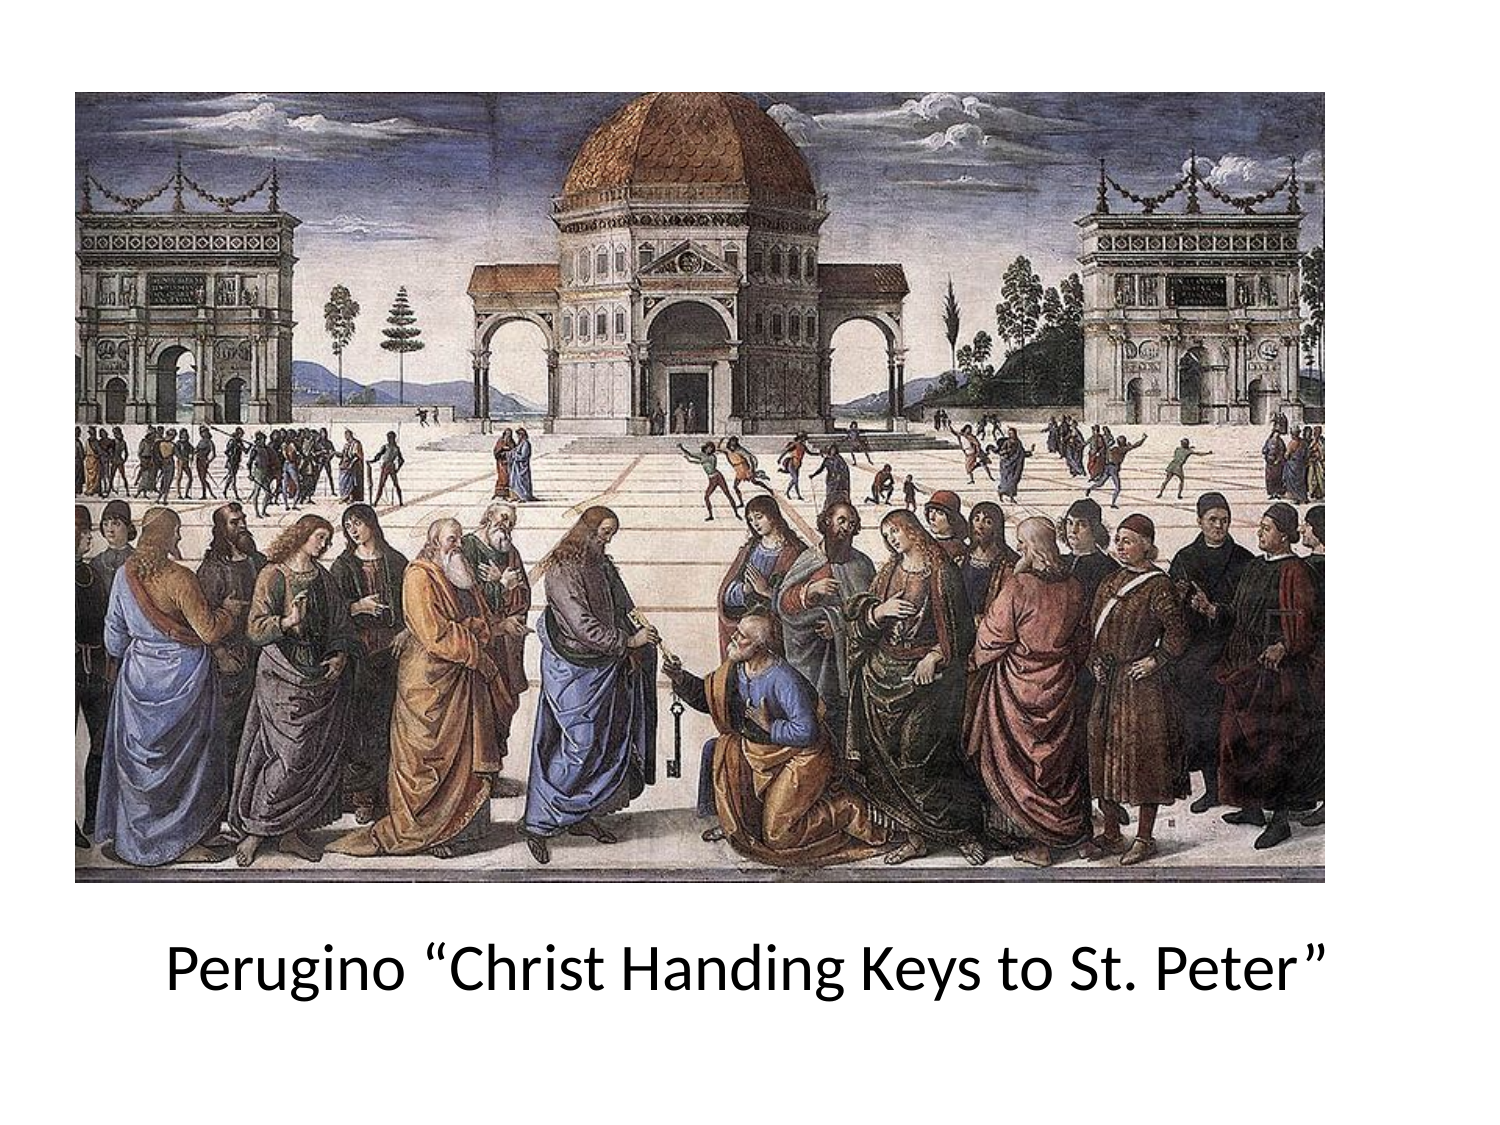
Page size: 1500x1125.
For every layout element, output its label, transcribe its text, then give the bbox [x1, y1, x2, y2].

picture [74, 91, 1326, 883]
list Perugino “Christ Handing Keys to St. Peter” [0, 262, 1450, 1088]
